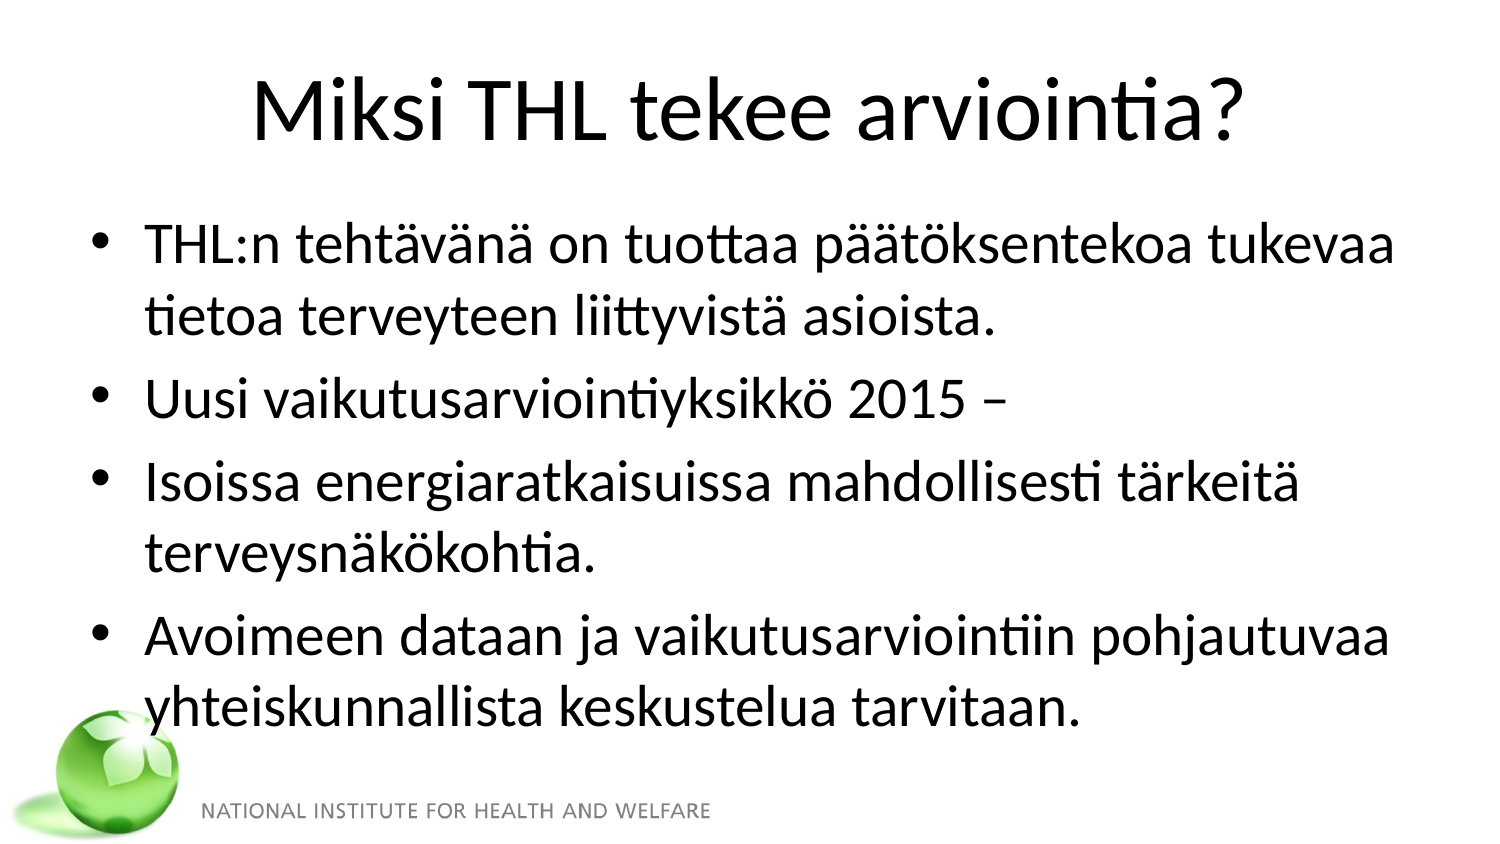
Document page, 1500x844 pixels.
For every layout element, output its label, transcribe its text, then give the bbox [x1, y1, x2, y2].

title Miksi THL tekee arviointia? [75, 33, 1425, 175]
picture [0, 697, 195, 844]
list THL:n tehtävänä on tuottaa päätöksentekoa tukevaa tietoa terveyteen liittyvistä asioista. Uusi vaikutusarviointiyksikkö 2015 – Isoissa energiaratkaisuissa mahdollisesti tärkeitä terveysnäkökohtia. Avoimeen dataan ja vaikutusarviointiin pohjautuvaa yhteiskunnallista keskustelua tarvitaan. [75, 196, 1425, 754]
picture [196, 797, 715, 827]
